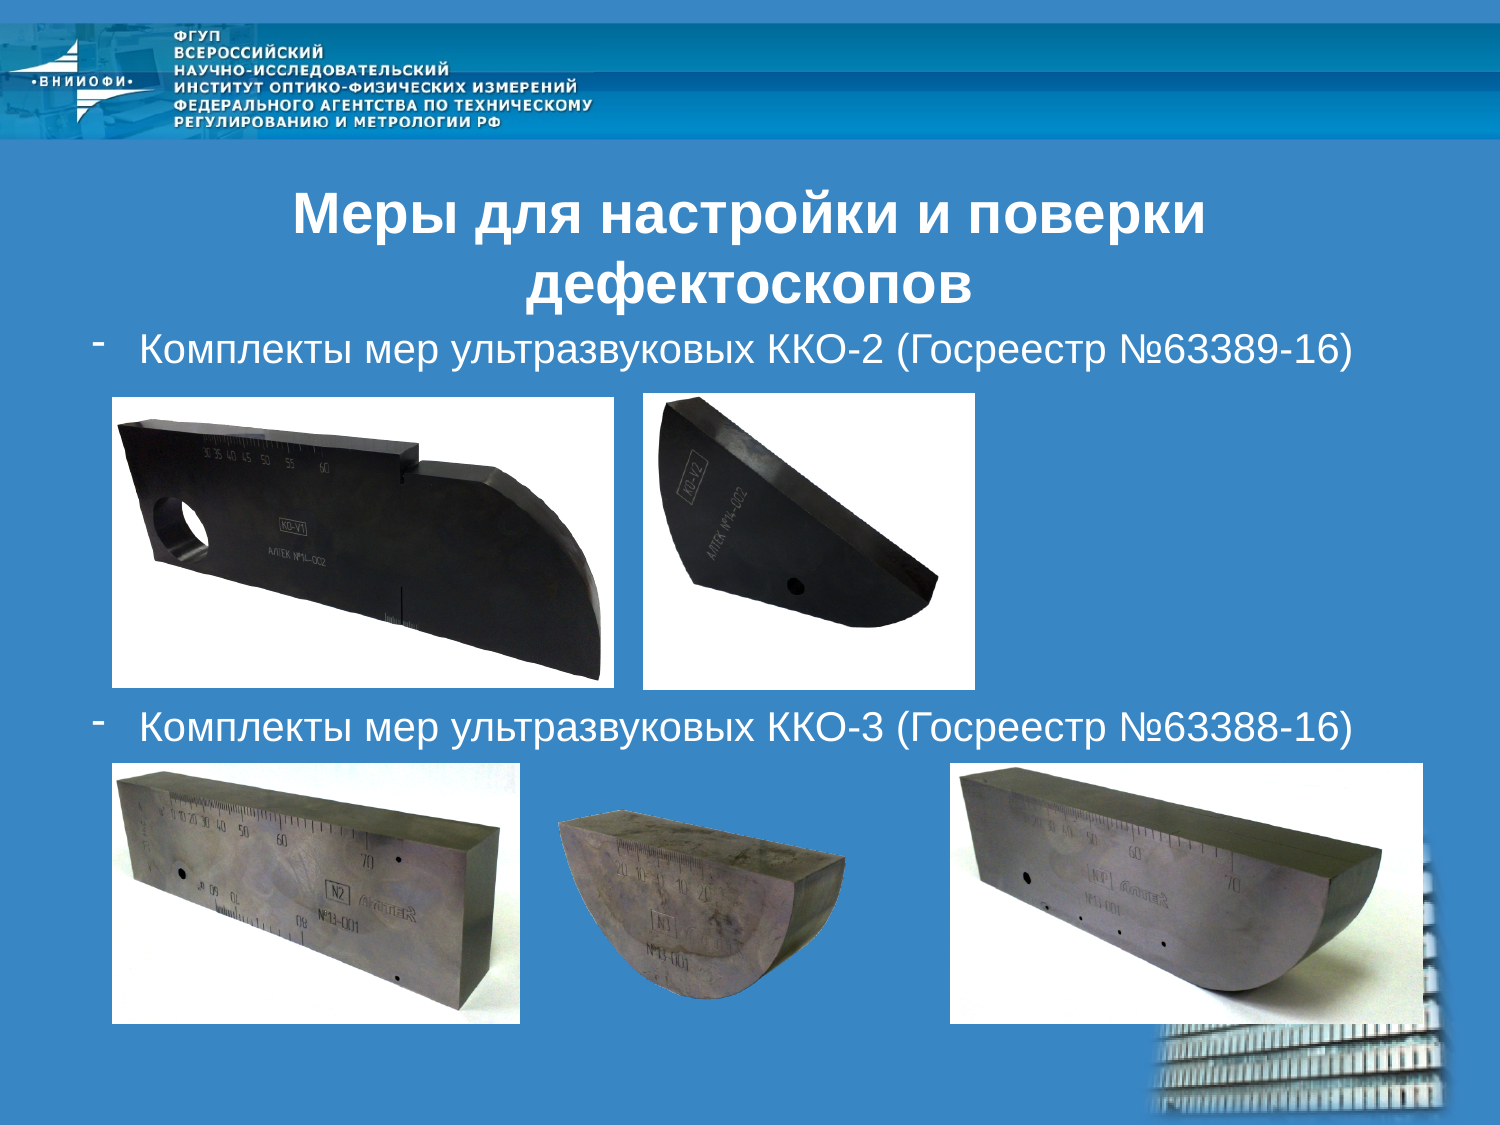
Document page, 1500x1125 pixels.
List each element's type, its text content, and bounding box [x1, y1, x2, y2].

picture [111, 396, 614, 688]
picture [303, 100, 313, 111]
picture [0, 24, 1500, 139]
text_box Меры для настройки и поверки дефектоскопов [76, 167, 1423, 323]
picture [321, 100, 349, 110]
picture [412, 116, 469, 127]
text_box Комплекты мер ультразвуковых ККО-3 (Госреестр №63388-16) [76, 692, 1471, 758]
picture [374, 100, 416, 111]
picture [475, 100, 496, 111]
picture [111, 762, 521, 1024]
picture [454, 100, 473, 110]
picture [352, 99, 373, 110]
picture [336, 117, 345, 126]
picture [556, 100, 580, 111]
picture [643, 393, 975, 690]
picture [583, 100, 592, 110]
picture [354, 117, 365, 126]
picture [269, 100, 300, 111]
picture [548, 774, 905, 1036]
picture [265, 44, 322, 58]
picture [478, 116, 500, 126]
text_box Комплекты мер ультразвуковых ККО-2 (Госреестр №63389-16) [76, 314, 1471, 380]
picture [424, 100, 447, 110]
picture [533, 100, 554, 111]
picture [368, 116, 410, 126]
picture [500, 100, 521, 110]
picture [950, 762, 1459, 1115]
picture [524, 100, 531, 110]
